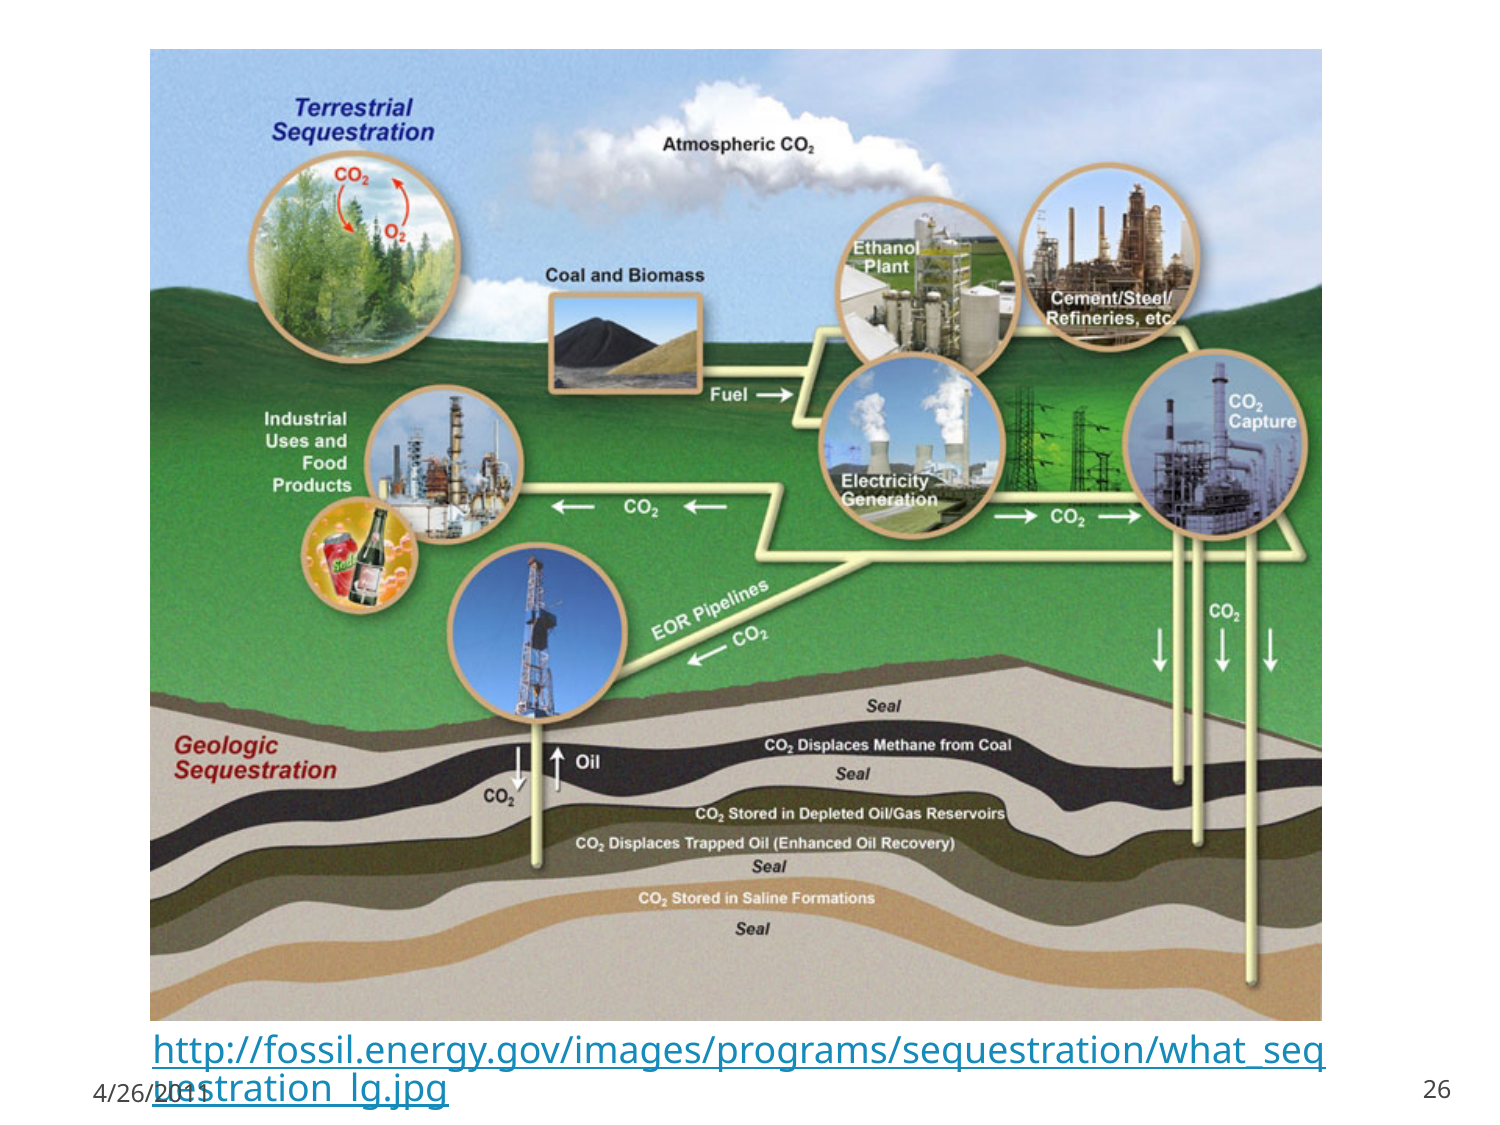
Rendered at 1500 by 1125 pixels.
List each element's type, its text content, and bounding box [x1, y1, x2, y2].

text_box http://fossil.energy.gov/images/programs/sequestration/what_sequestration_lg.jpg [137, 1018, 1363, 1085]
slide_number 26 [1345, 1062, 1467, 1108]
picture [149, 49, 1322, 1021]
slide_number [75, 1062, 425, 1108]
